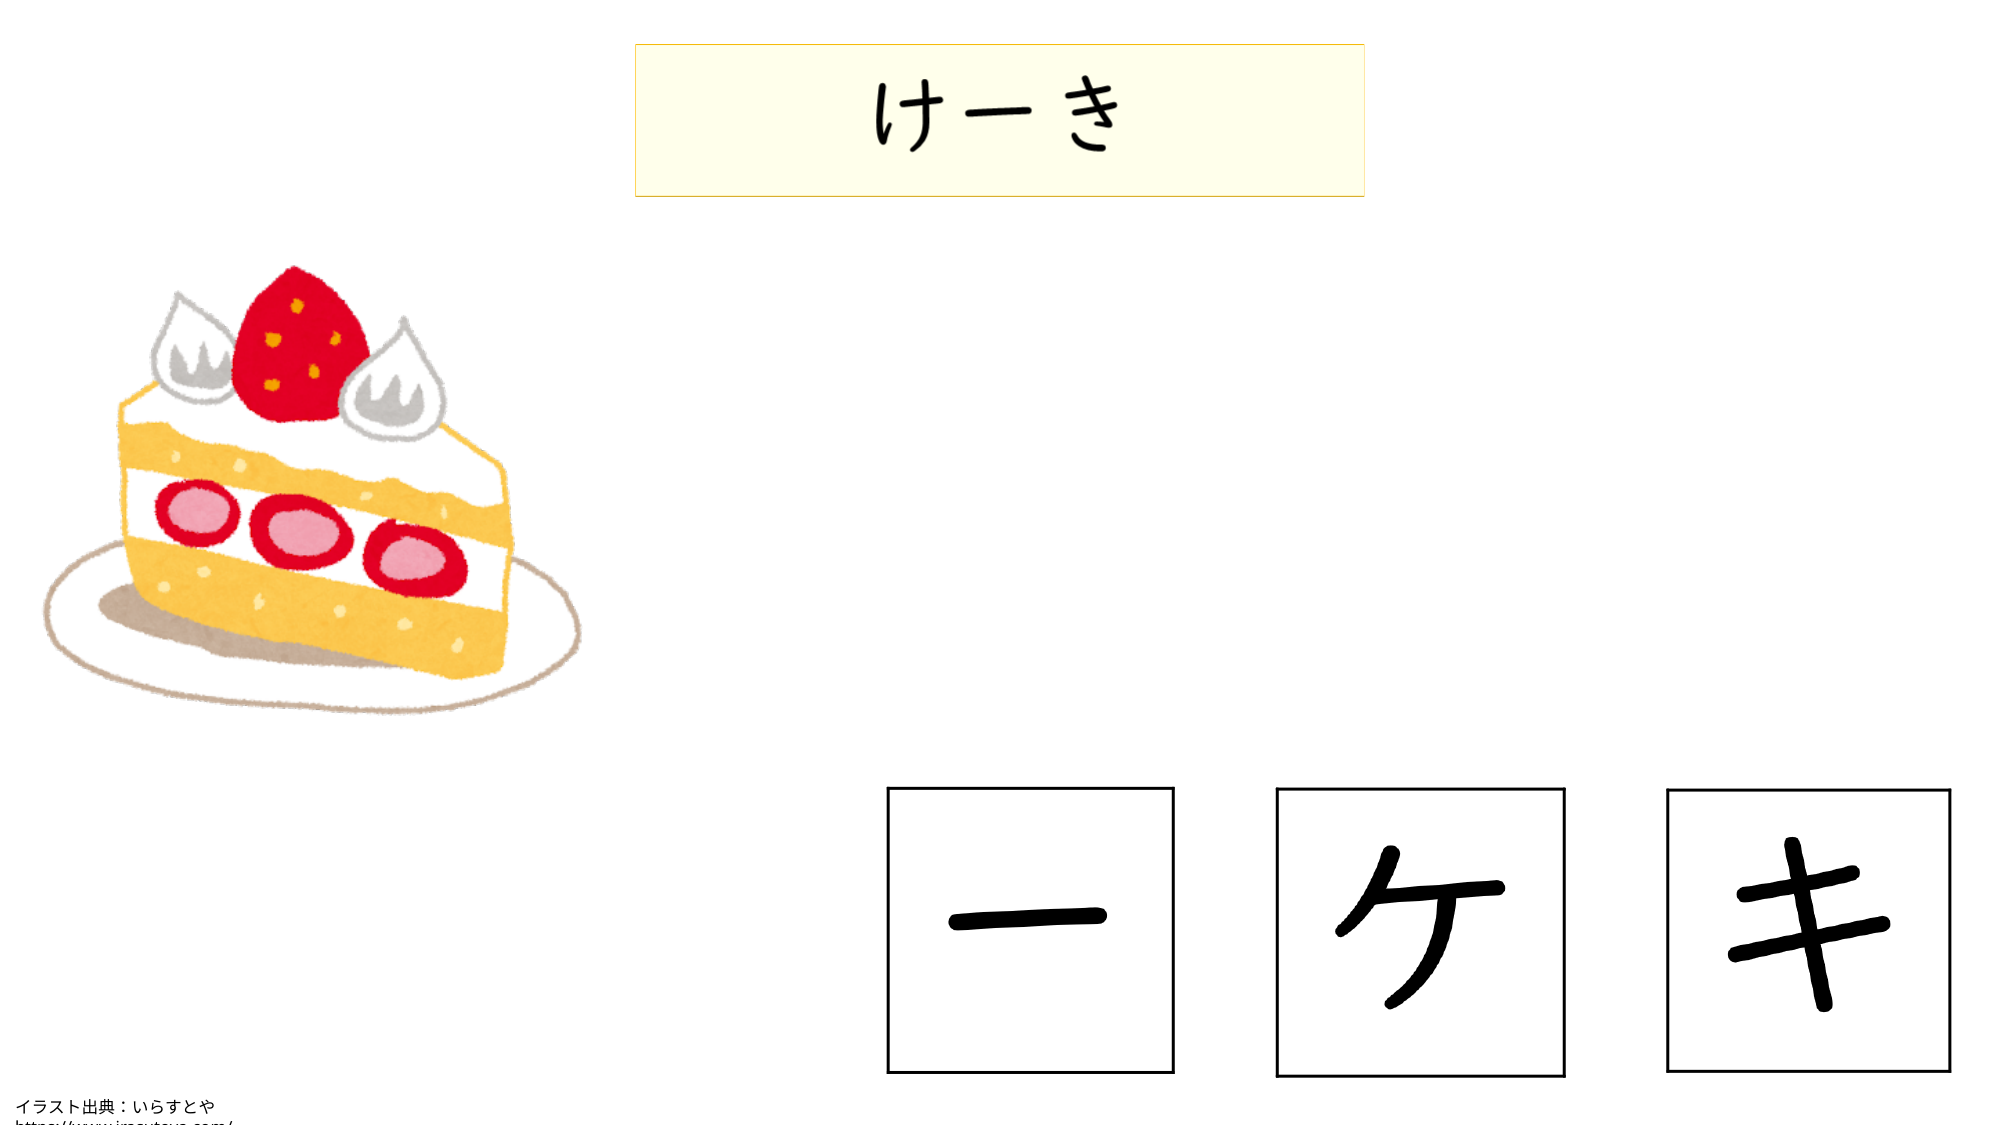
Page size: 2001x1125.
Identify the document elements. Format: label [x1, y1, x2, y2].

picture [883, 784, 1178, 1077]
picture [1663, 783, 1955, 1076]
picture [1272, 783, 1568, 1080]
list [38, 256, 591, 728]
picture [635, 37, 1365, 201]
